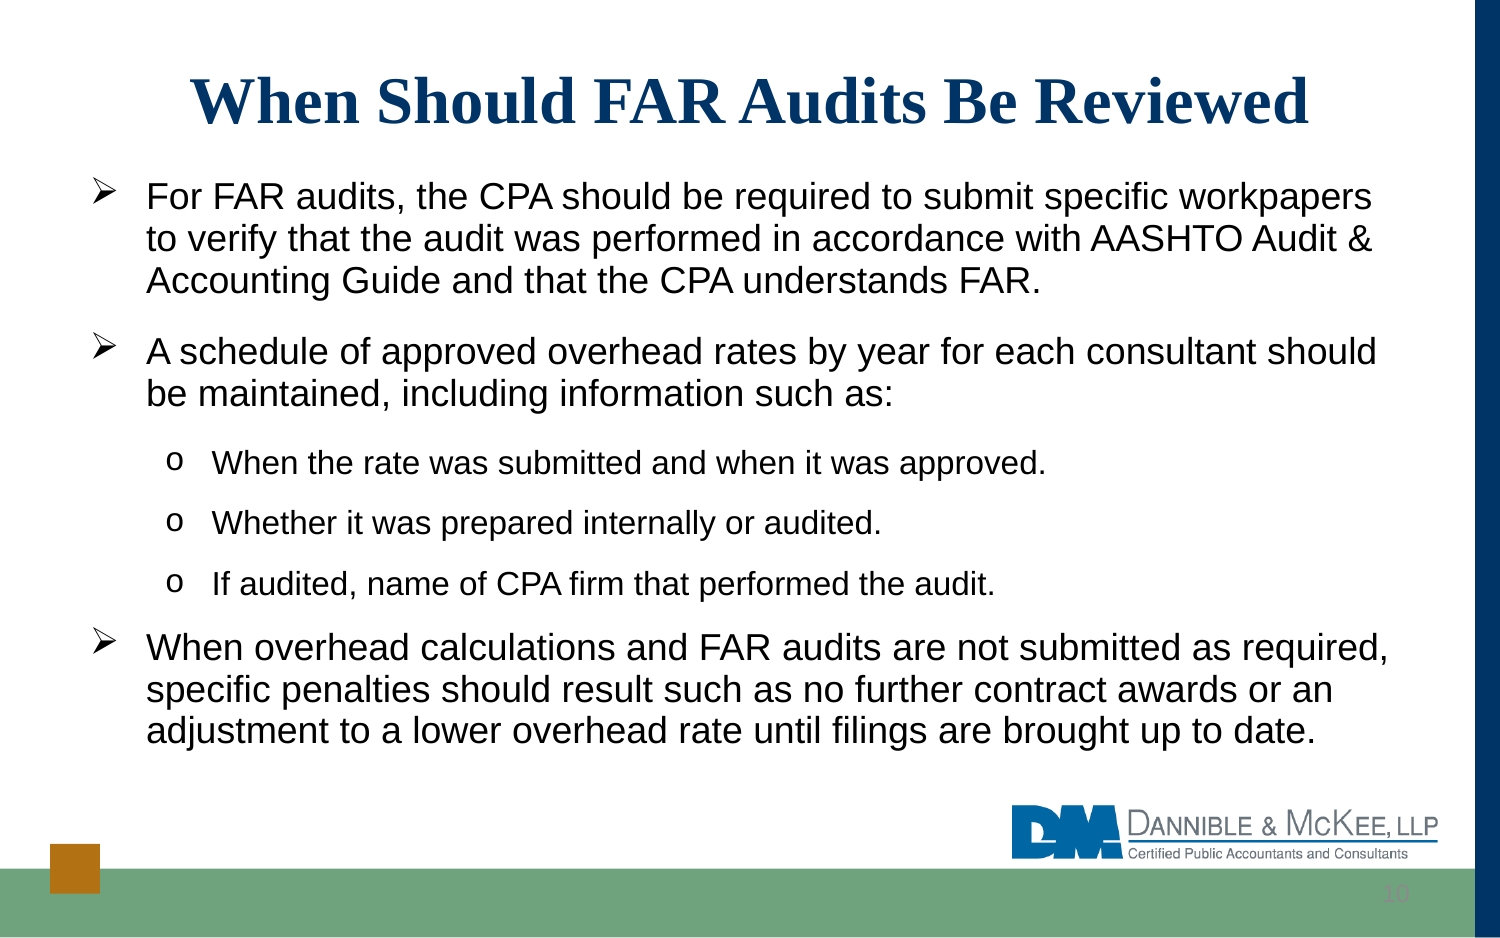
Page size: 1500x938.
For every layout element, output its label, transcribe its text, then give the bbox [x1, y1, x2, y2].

list For FAR audits, the CPA should be required to submit specific workpapers to verify that the audit was performed in accordance with AASHTO Audit & Accounting Guide and that the CPA understands FAR. A schedule of approved overhead rates by year for each consultant should be maintained, including information such as: When the rate was submitted and when it was approved. Whether it was prepared internally or audited. If audited, name of CPA firm that performed the audit. When overhead calculations and FAR audits are not submitted as required, specific penalties should result such as no further contract awards or an adjustment to a lower overhead rate until filings are brought up to date. [75, 168, 1425, 807]
slide_number 10 [1074, 868, 1425, 919]
picture [1012, 805, 1438, 859]
title When Should FAR Audits Be Reviewed [112, 56, 1388, 219]
